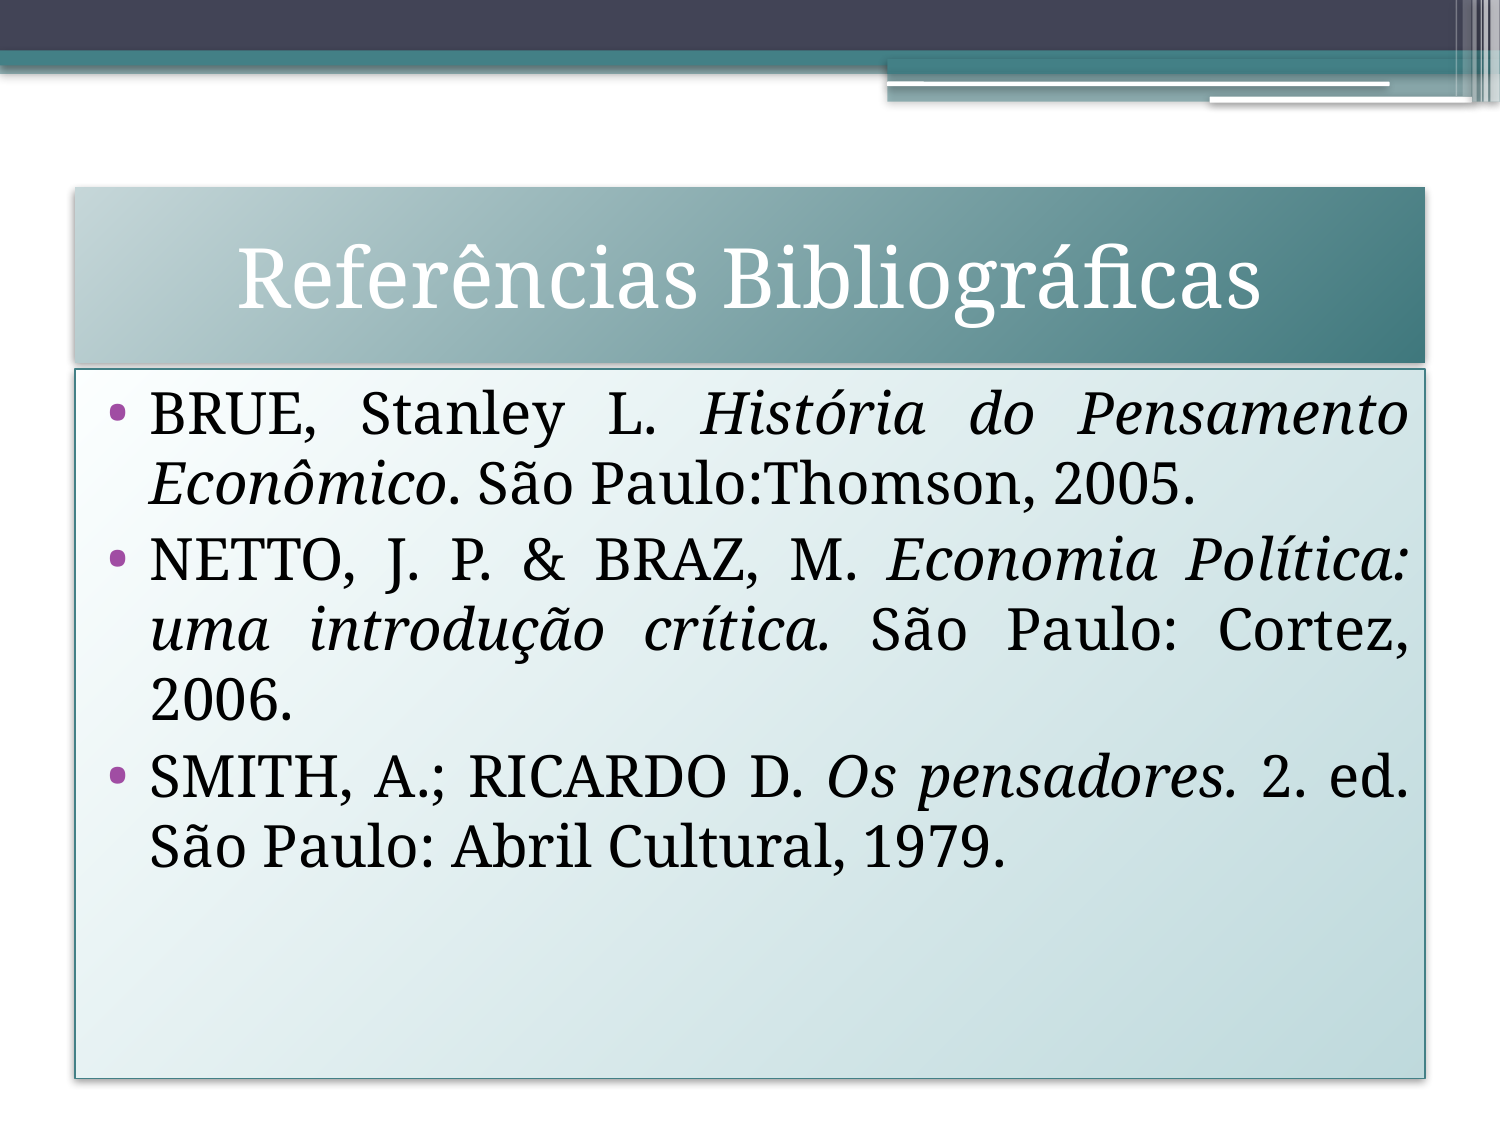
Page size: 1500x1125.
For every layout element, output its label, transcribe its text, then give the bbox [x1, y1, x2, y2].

list BRUE, Stanley L. História do Pensamento Econômico. São Paulo:Thomson, 2005. NETTO, J. P. & BRAZ, M. Economia Política: uma introdução crítica. São Paulo: Cortez, 2006. SMITH, A.; RICARDO D. Os pensadores. 2. ed. São Paulo: Abril Cultural, 1979. [74, 368, 1426, 1079]
title Referências Bibliográficas [75, 187, 1425, 363]
